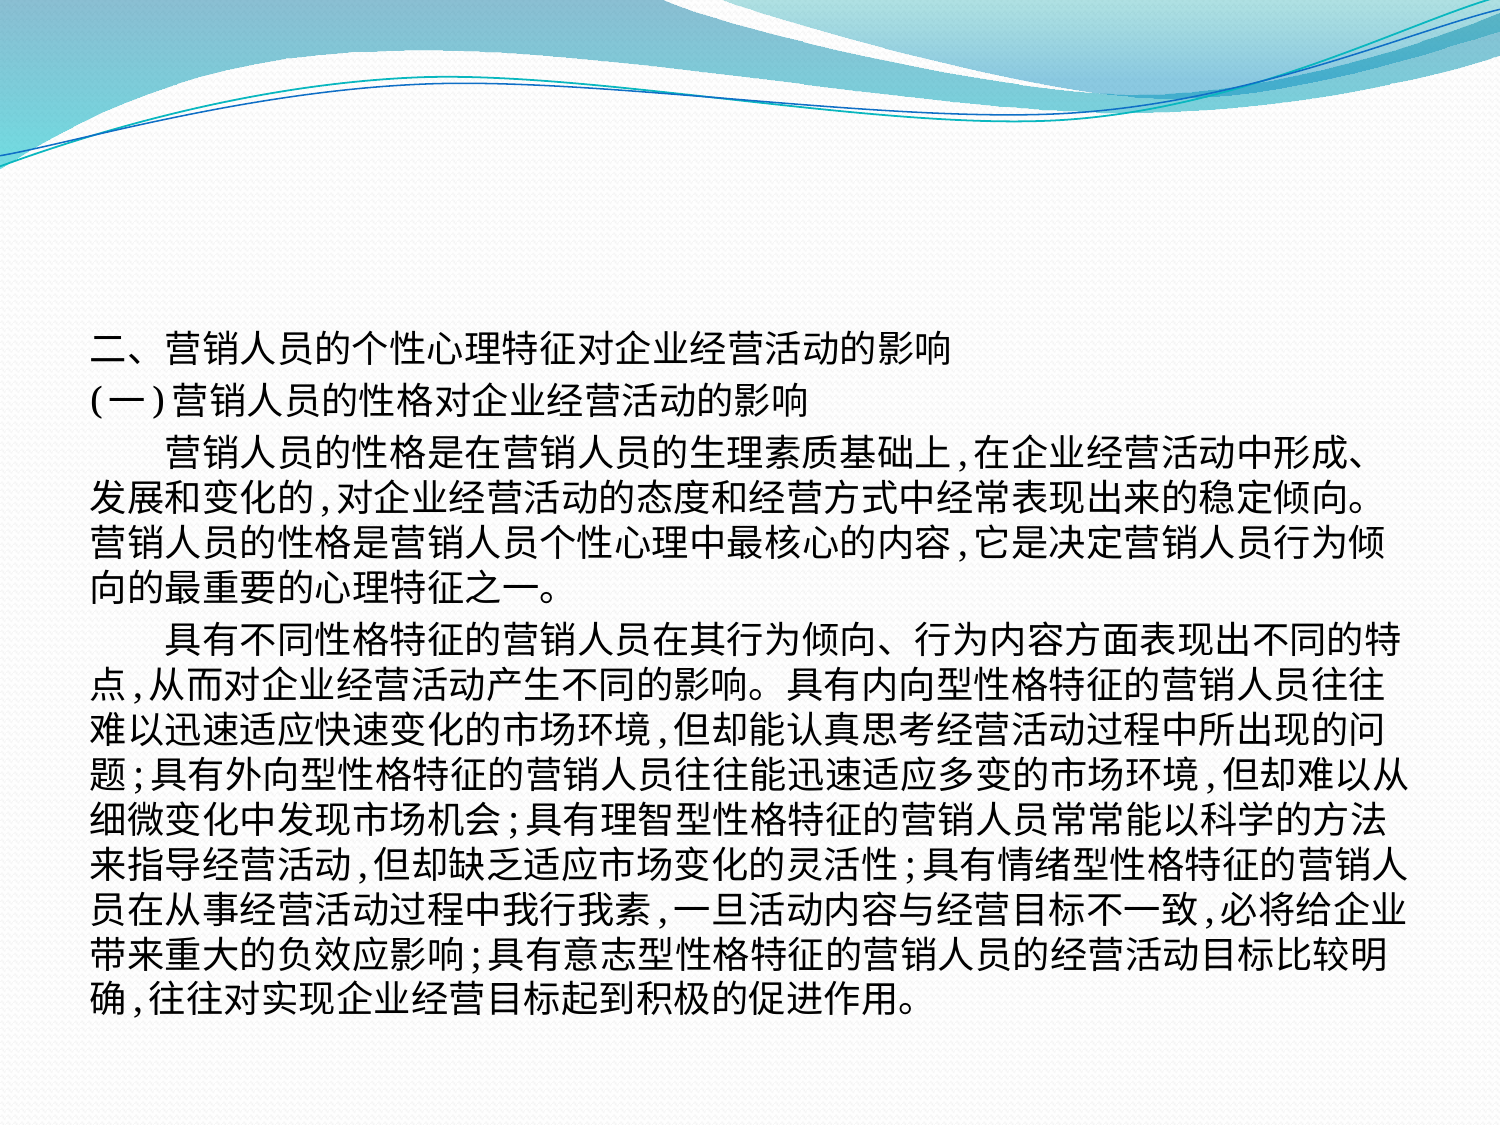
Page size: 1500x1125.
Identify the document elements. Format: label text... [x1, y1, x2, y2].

list 二、营销人员的个性心理特征对企业经营活动的影响 (一)营销人员的性格对企业经营活动的影响 营销人员的性格是在营销人员的生理素质基础上,在企业经营活动中形成、发展和变化的,对企业经营活动的态度和经营方式中经常表现出来的稳定倾向。营销人员的性格是营销人员个性心理中最核心的内容,它是决定营销人员行为倾向的最重要的心理特征之一。 具有不同性格特征的营销人员在其行为倾向、行为内容方面表现出不同的特点,从而对企业经营活动产生不同的影响。具有内向型性格特征的营销人员往往难以迅速适应快速变化的市场环境,但却能认真思考经营活动过程中所出现的问题;具有外向型性格特征的营销人员往往能迅速适应多变的市场环境,但却难以从细微变化中发现市场机会;具有理智型性格特征的营销人员常常能以科学的方法来指导经营活动,但却缺乏适应市场变化的灵活性;具有情绪型性格特征的营销人员在从事经营活动过程中我行我素,一旦活动内容与经营目标不一致,必将给企业带来重大的负效应影响;具有意志型性格特征的营销人员的经营活动目标比较明确,往往对实现企业经营目标起到积极的促进作用。 [75, 317, 1425, 1038]
